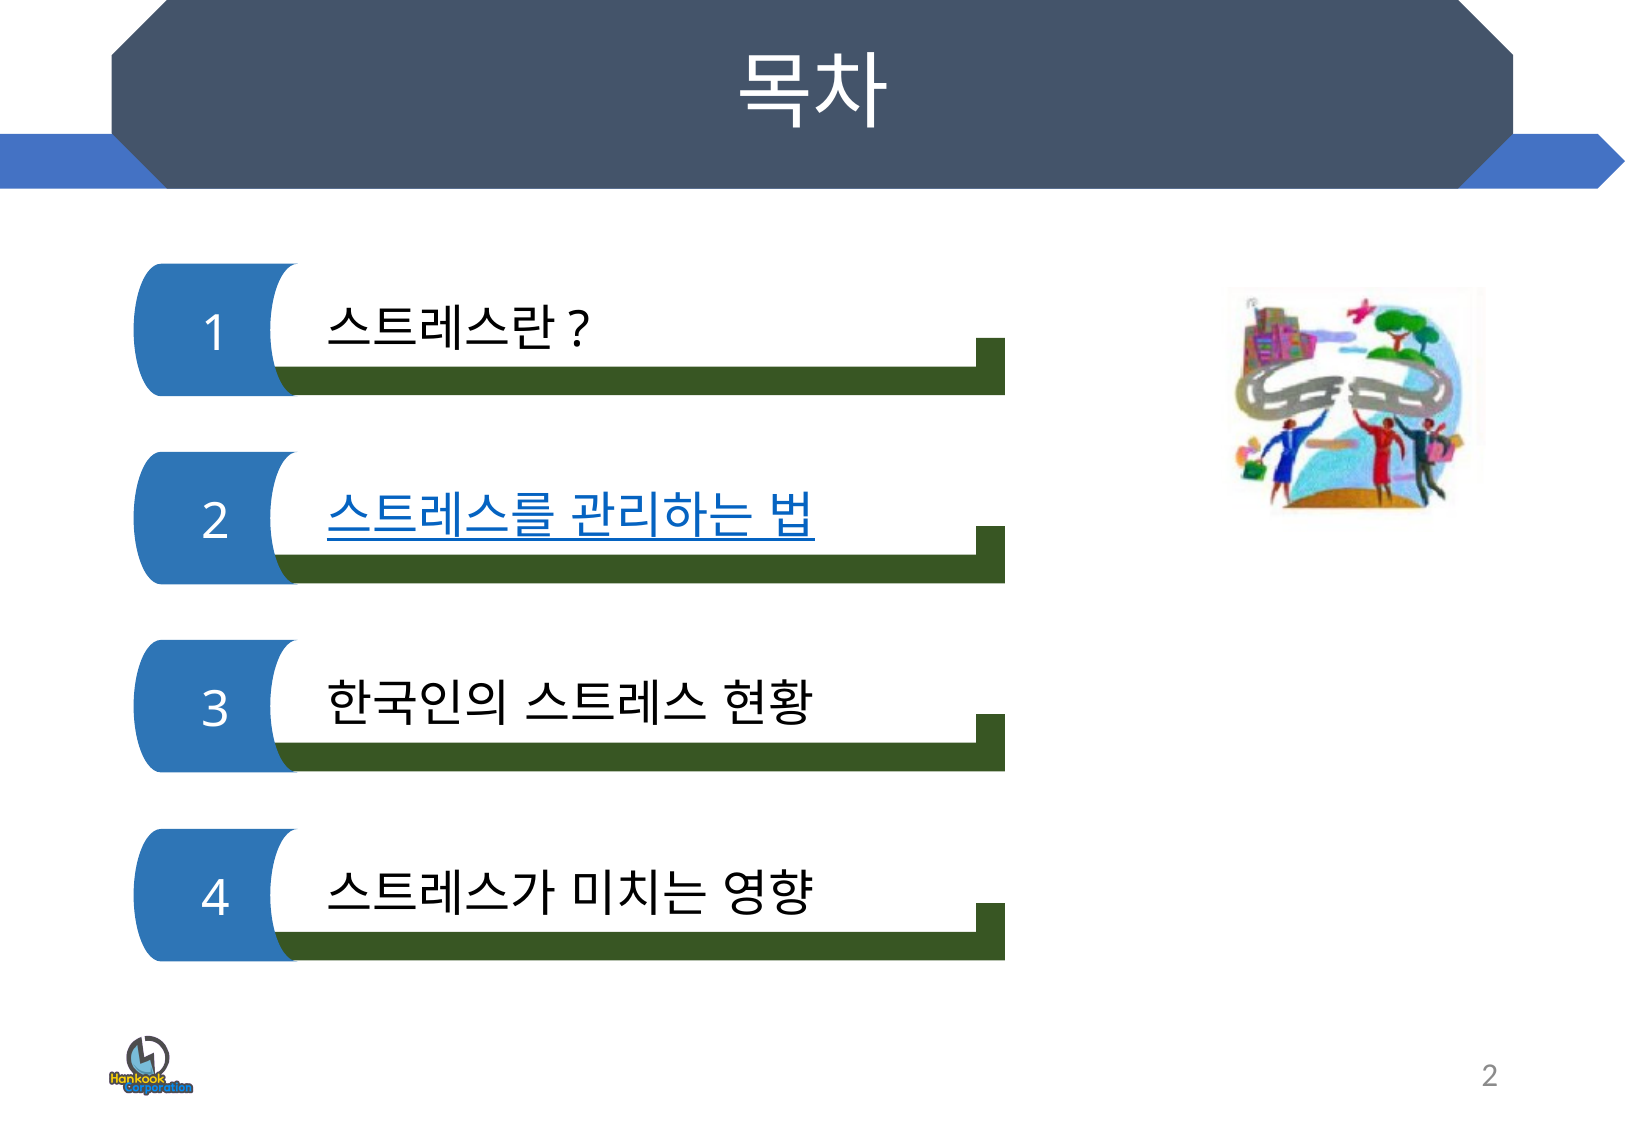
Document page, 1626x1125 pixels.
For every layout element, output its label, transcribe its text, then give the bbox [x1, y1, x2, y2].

text_box 스트레스가 미치는 영향 [311, 854, 956, 929]
text_box 4 [132, 827, 298, 963]
title 목차 [0, 0, 1625, 189]
picture [1221, 287, 1486, 532]
text_box 1 [132, 262, 298, 398]
text_box 스트레스란? [311, 288, 956, 364]
text_box [276, 713, 1006, 772]
text_box [276, 525, 1006, 584]
text_box 2 [132, 450, 298, 586]
text_box 스트레스를 관리하는 법 [311, 476, 956, 564]
picture [101, 1032, 202, 1103]
text_box 한국인의 스트레스 현황 [311, 664, 956, 740]
slide_number 2 [1147, 1042, 1514, 1103]
text_box 3 [132, 638, 298, 774]
text_box [276, 337, 1006, 396]
text_box [276, 902, 1006, 961]
